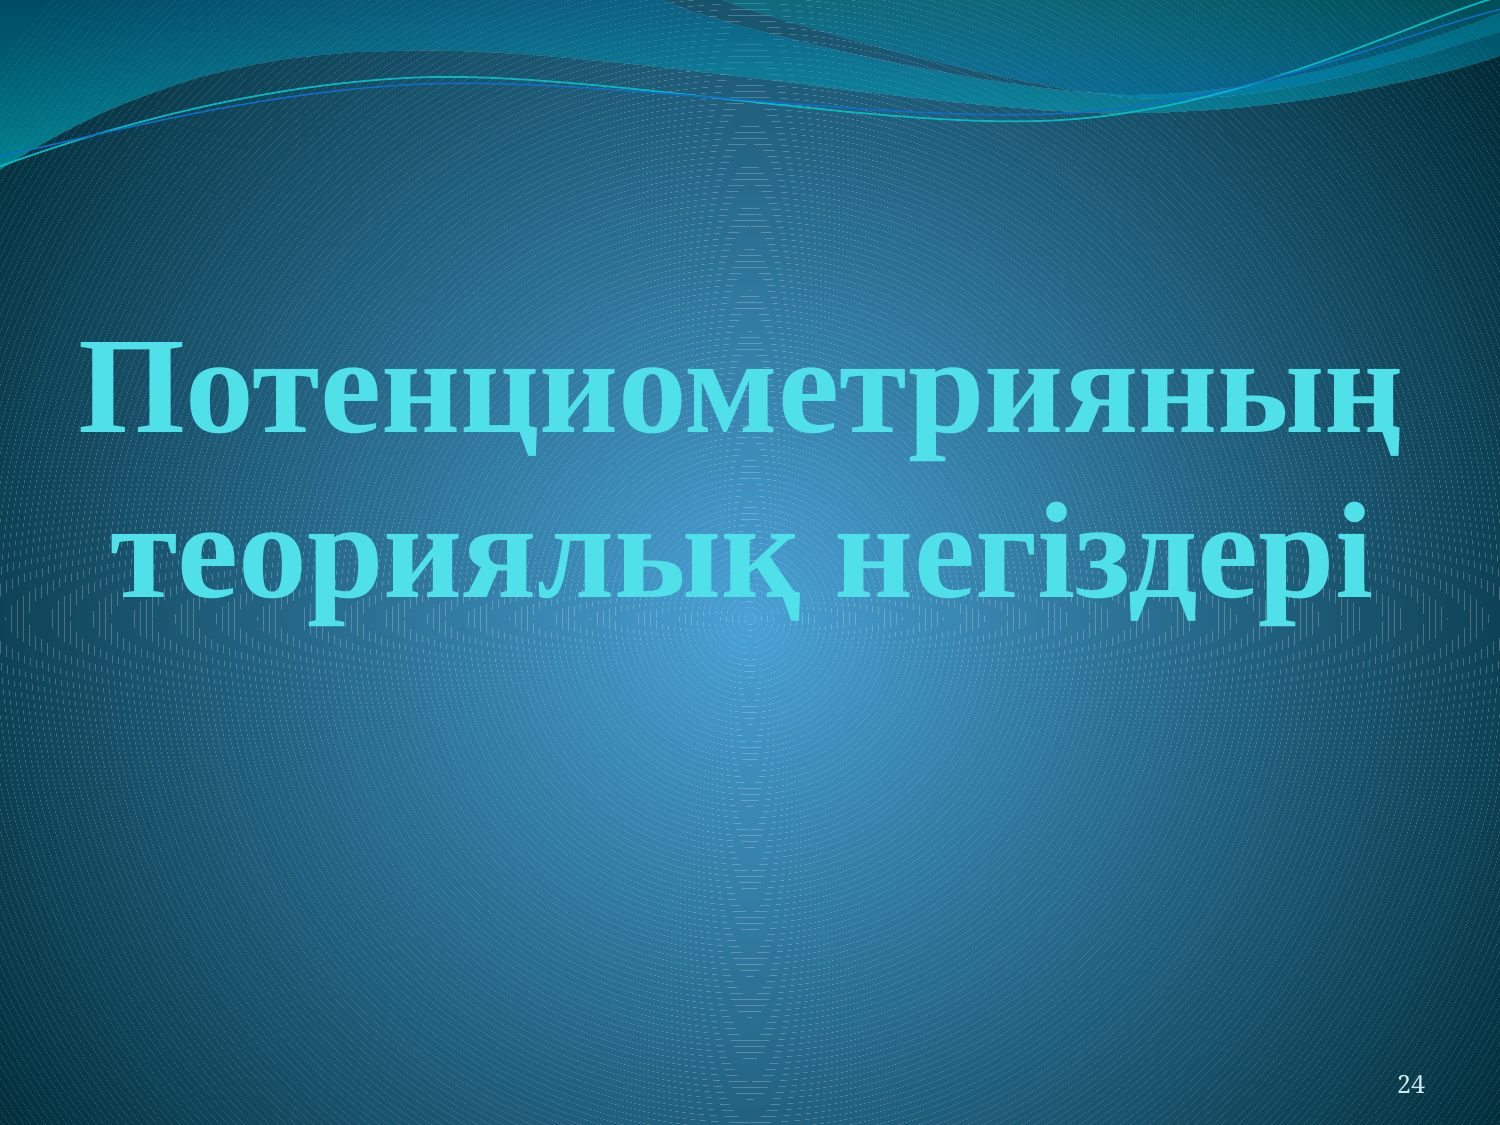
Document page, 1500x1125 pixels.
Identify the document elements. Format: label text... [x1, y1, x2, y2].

title Потенциометрияның теориялық негіздері [49, 324, 1438, 626]
slide_number 24 [1299, 1042, 1425, 1103]
